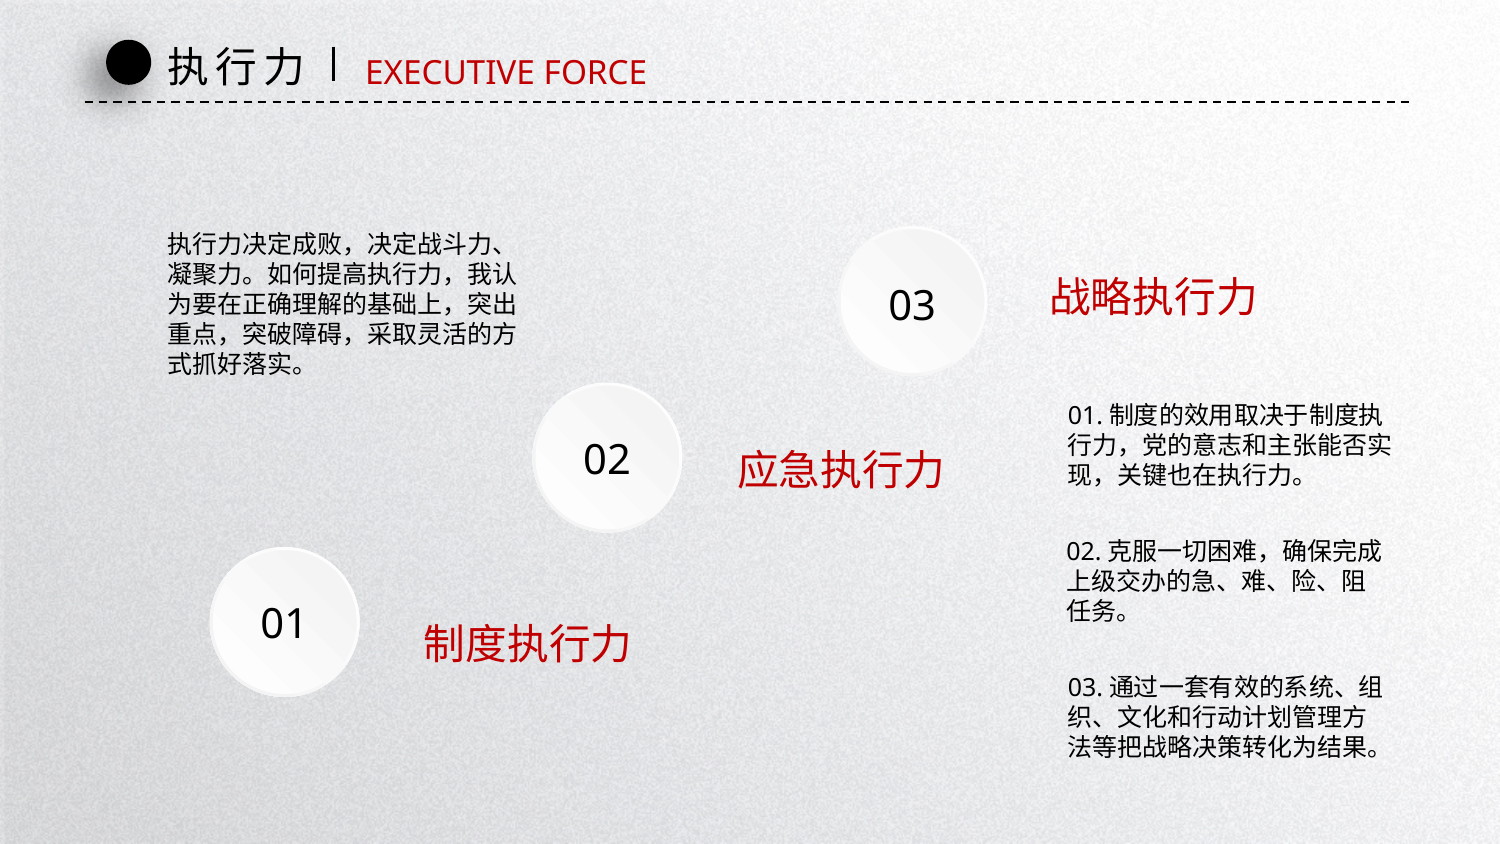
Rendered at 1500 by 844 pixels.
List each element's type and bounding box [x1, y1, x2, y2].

picture [0, 0, 1500, 844]
text_box [837, 225, 988, 377]
text_box [532, 382, 683, 533]
text_box [209, 546, 360, 698]
